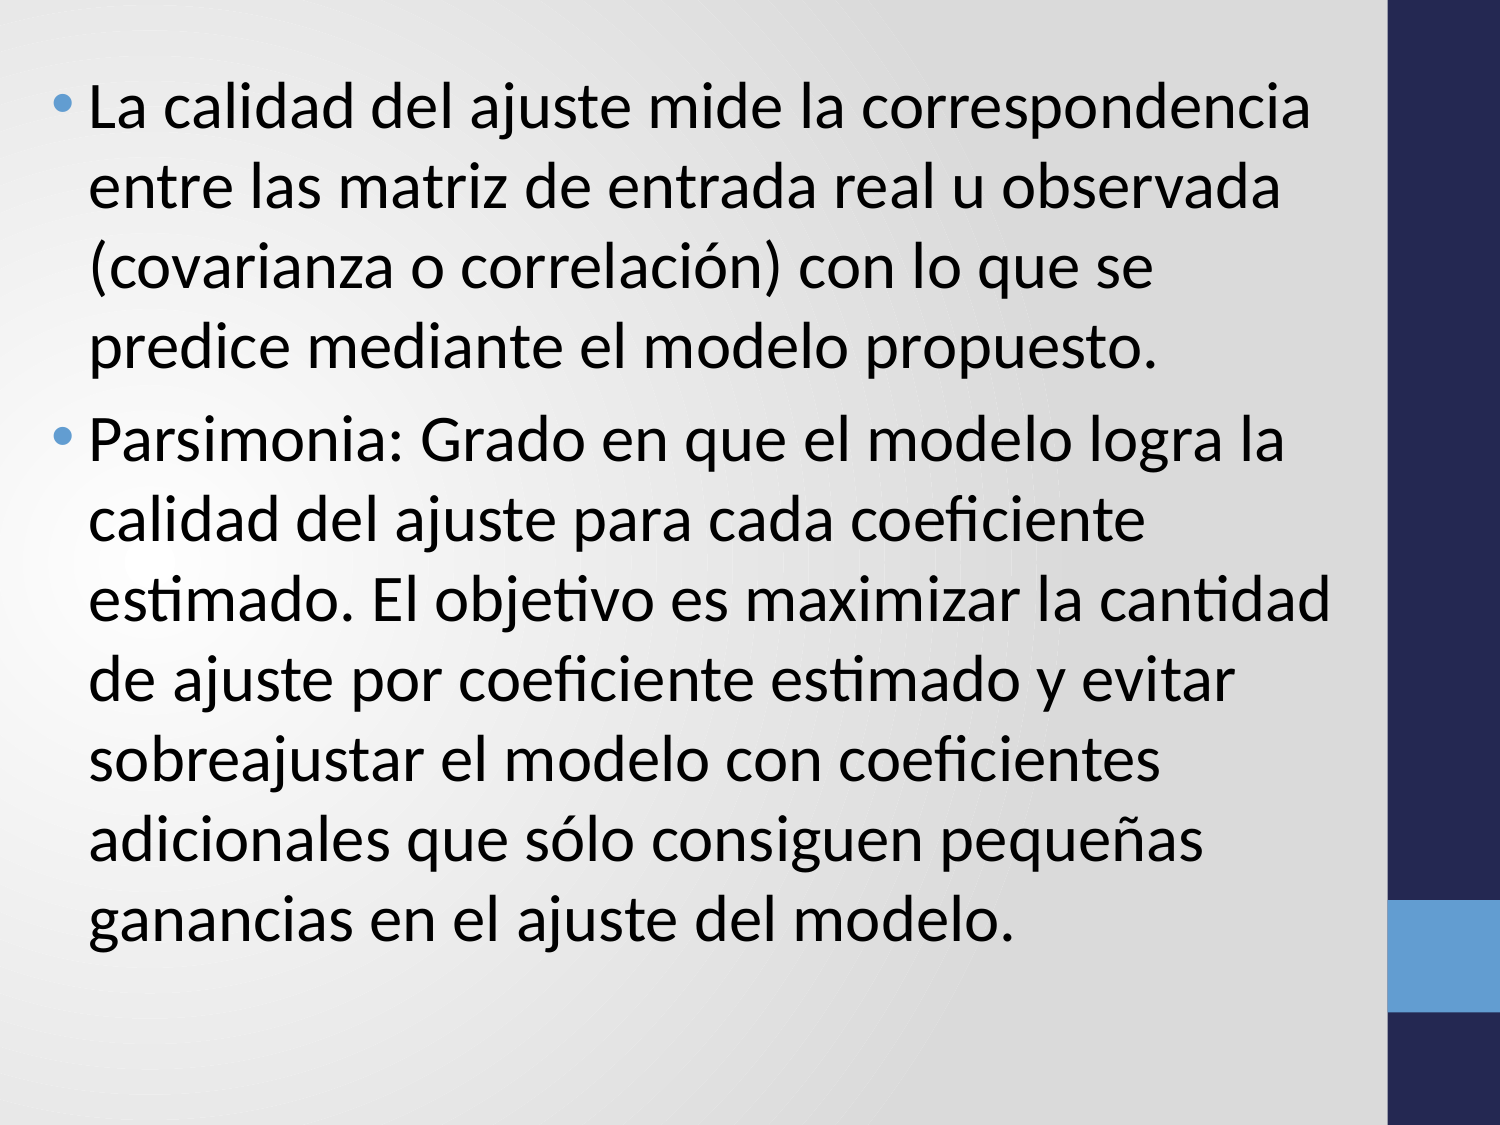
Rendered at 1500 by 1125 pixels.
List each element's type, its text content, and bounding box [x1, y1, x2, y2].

list La calidad del ajuste mide la correspondencia entre las matriz de entrada real u observada (covarianza o correlación) con lo que se predice mediante el modelo propuesto. Parsimonia: Grado en que el modelo logra la calidad del ajuste para cada coeficiente estimado. El objetivo es maximizar la cantidad de ajuste por coeficiente estimado y evitar sobreajustar el modelo con coeficientes adicionales que sólo consiguen pequeñas ganancias en el ajuste del modelo. [17, 54, 1365, 1125]
